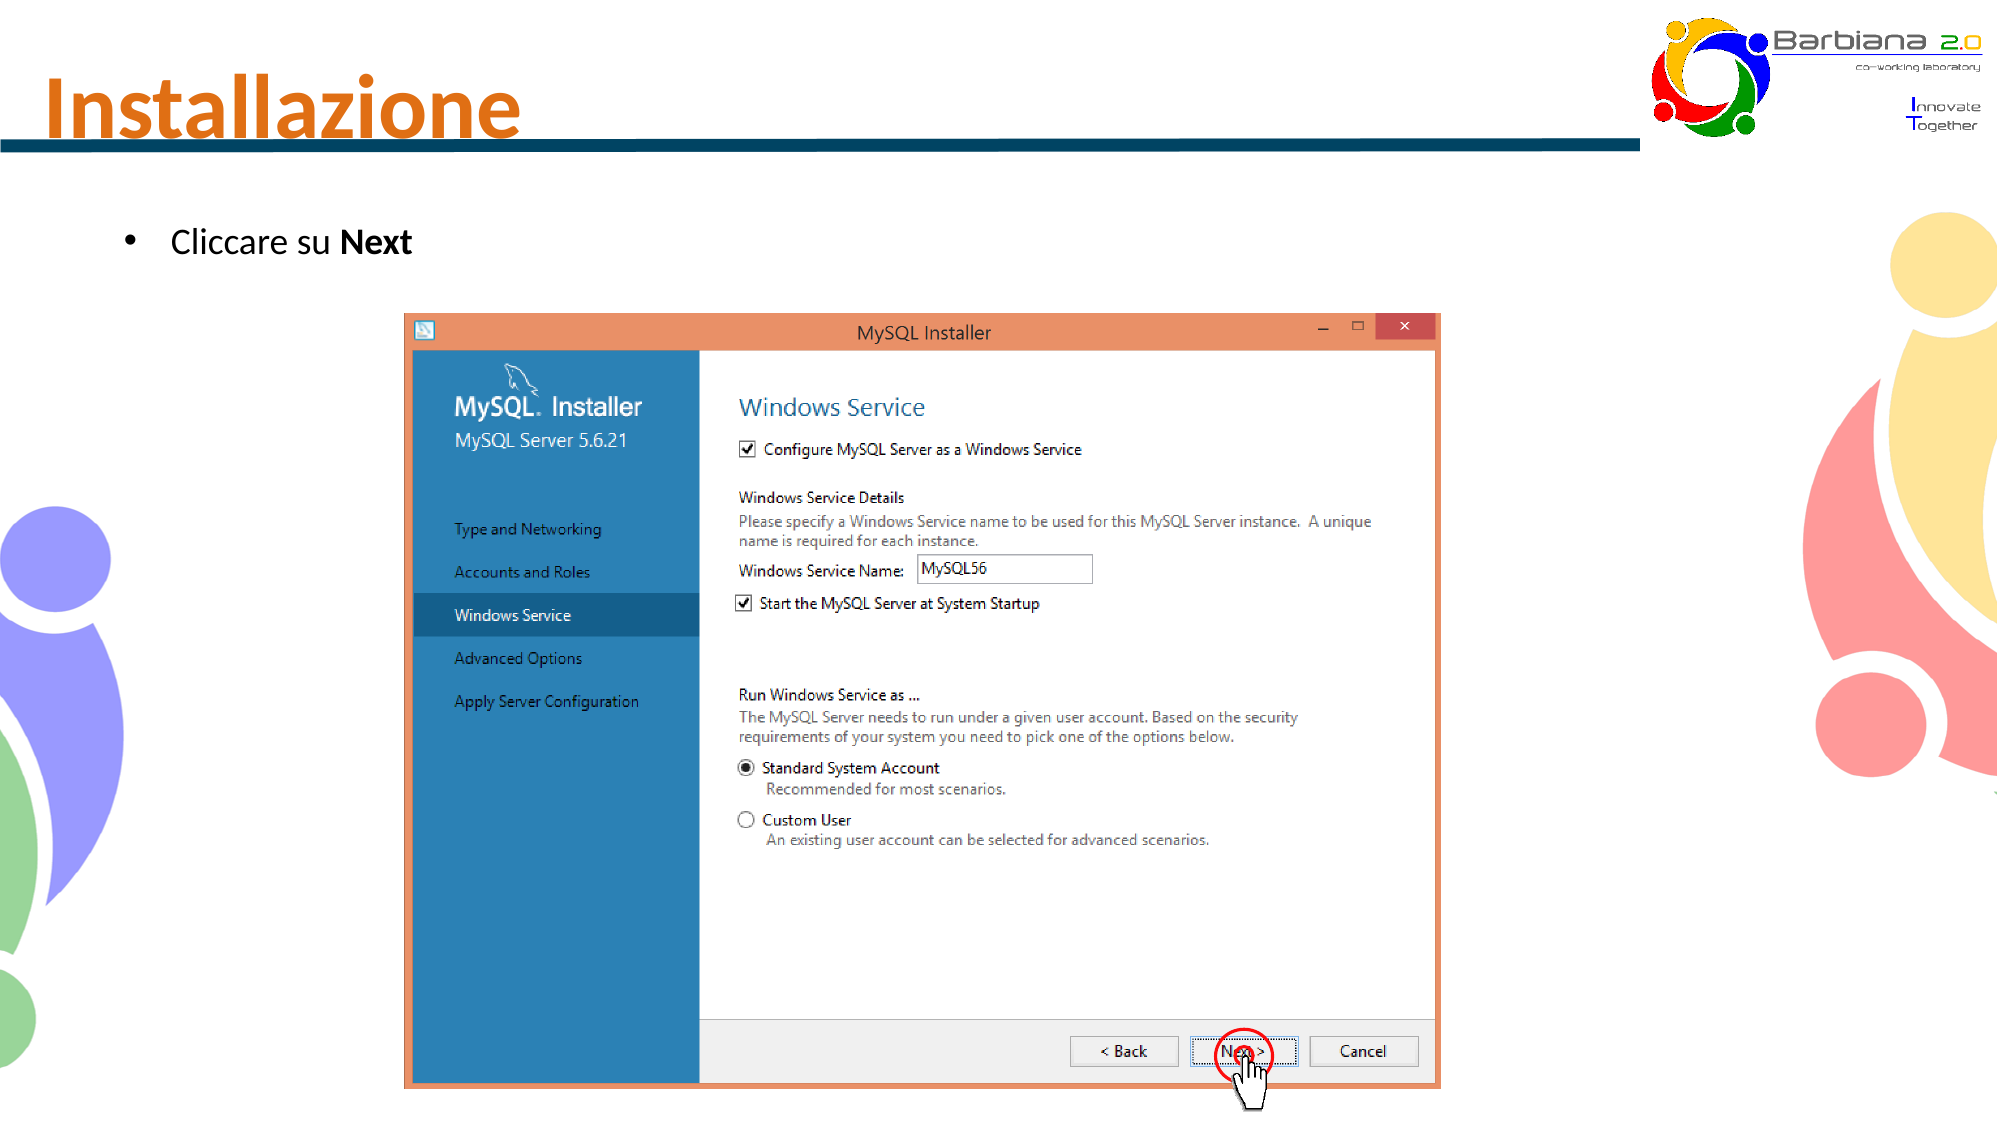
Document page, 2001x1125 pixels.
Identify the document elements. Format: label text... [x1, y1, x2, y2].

picture [0, 0, 2001, 1125]
text_box Cliccare su Next [109, 209, 1735, 270]
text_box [1215, 1029, 1277, 1112]
text_box Installazione [29, 39, 539, 165]
